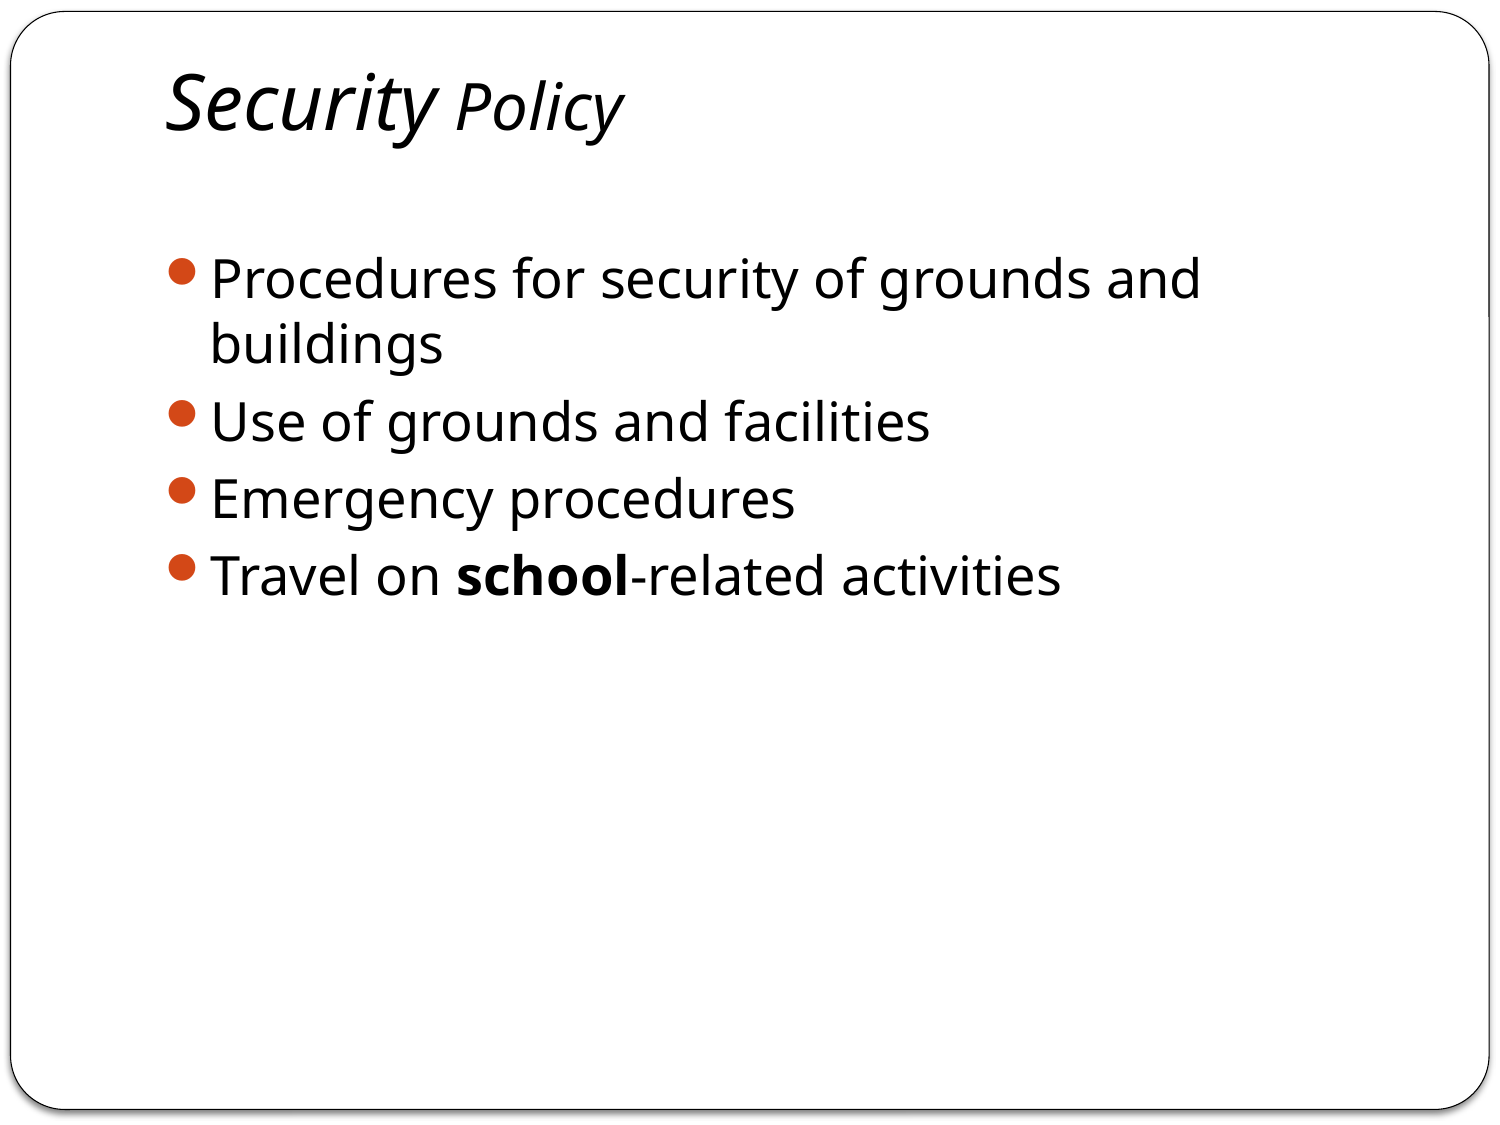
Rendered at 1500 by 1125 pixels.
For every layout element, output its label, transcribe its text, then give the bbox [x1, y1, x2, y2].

title Security Policy [150, 45, 1425, 233]
list Procedures for security of grounds and buildings Use of grounds and facilities Emergency procedures Travel on school-related activities [150, 237, 1425, 988]
